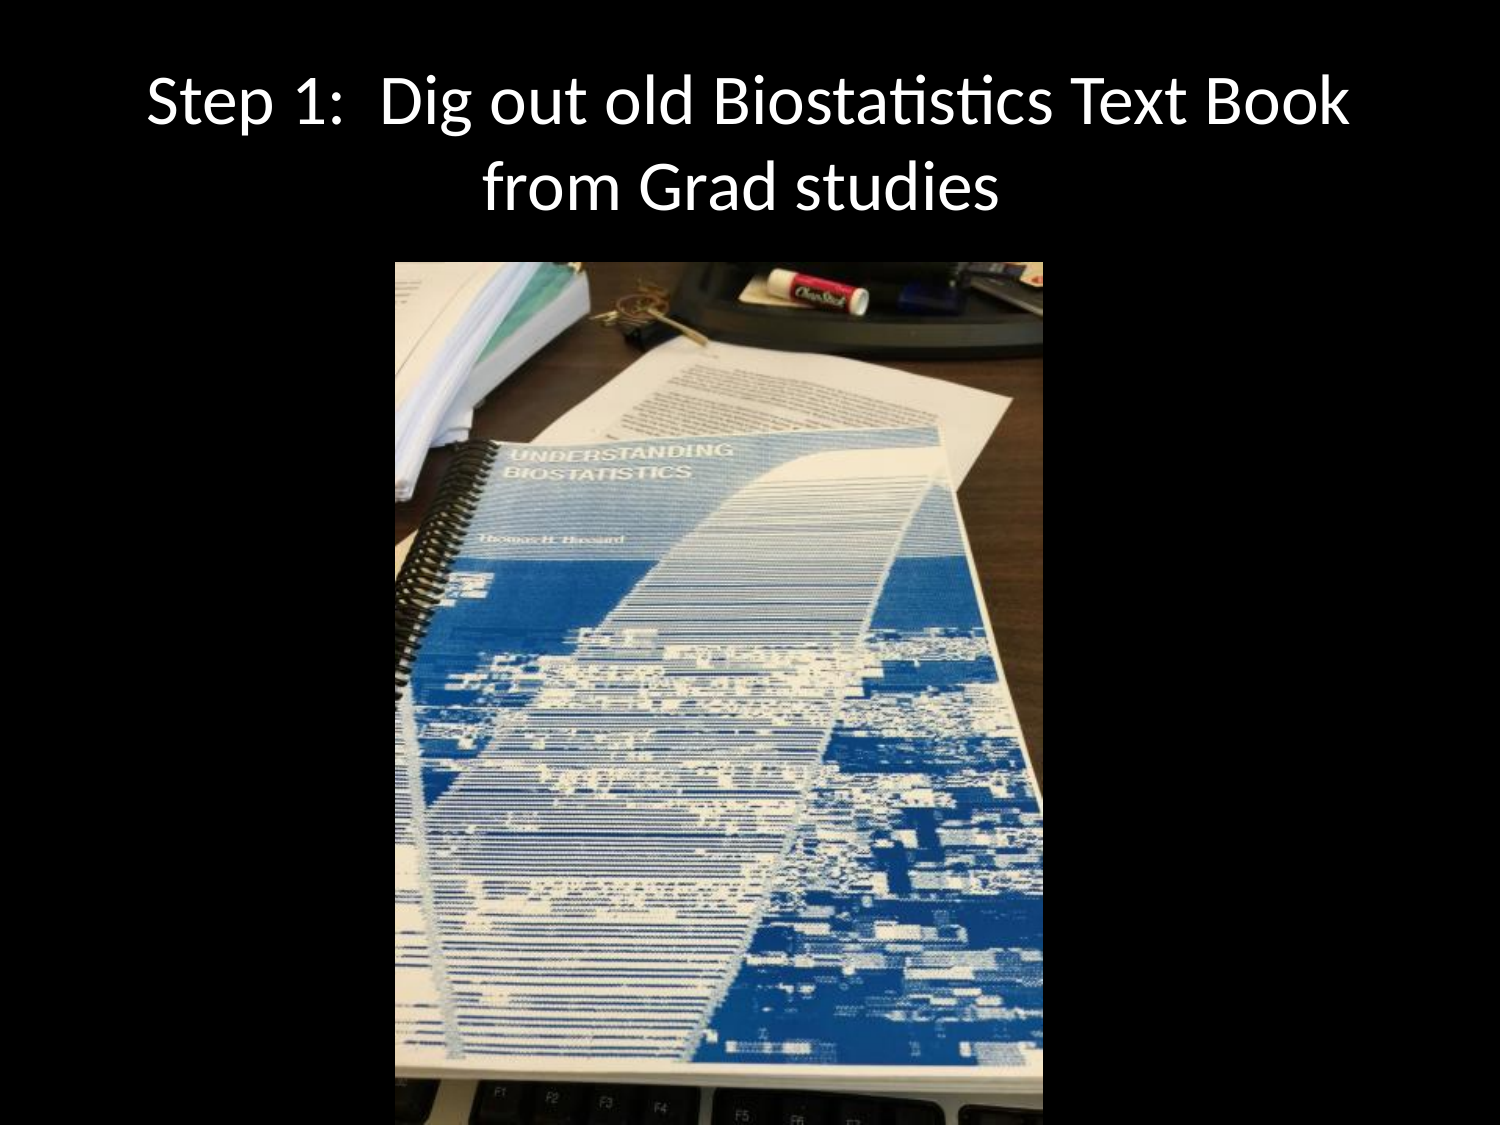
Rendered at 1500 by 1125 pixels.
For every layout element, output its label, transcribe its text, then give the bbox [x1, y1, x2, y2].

title Step 1: Dig out old Biostatistics Text Book from Grad studies [75, 45, 1425, 233]
picture [394, 261, 1043, 1125]
